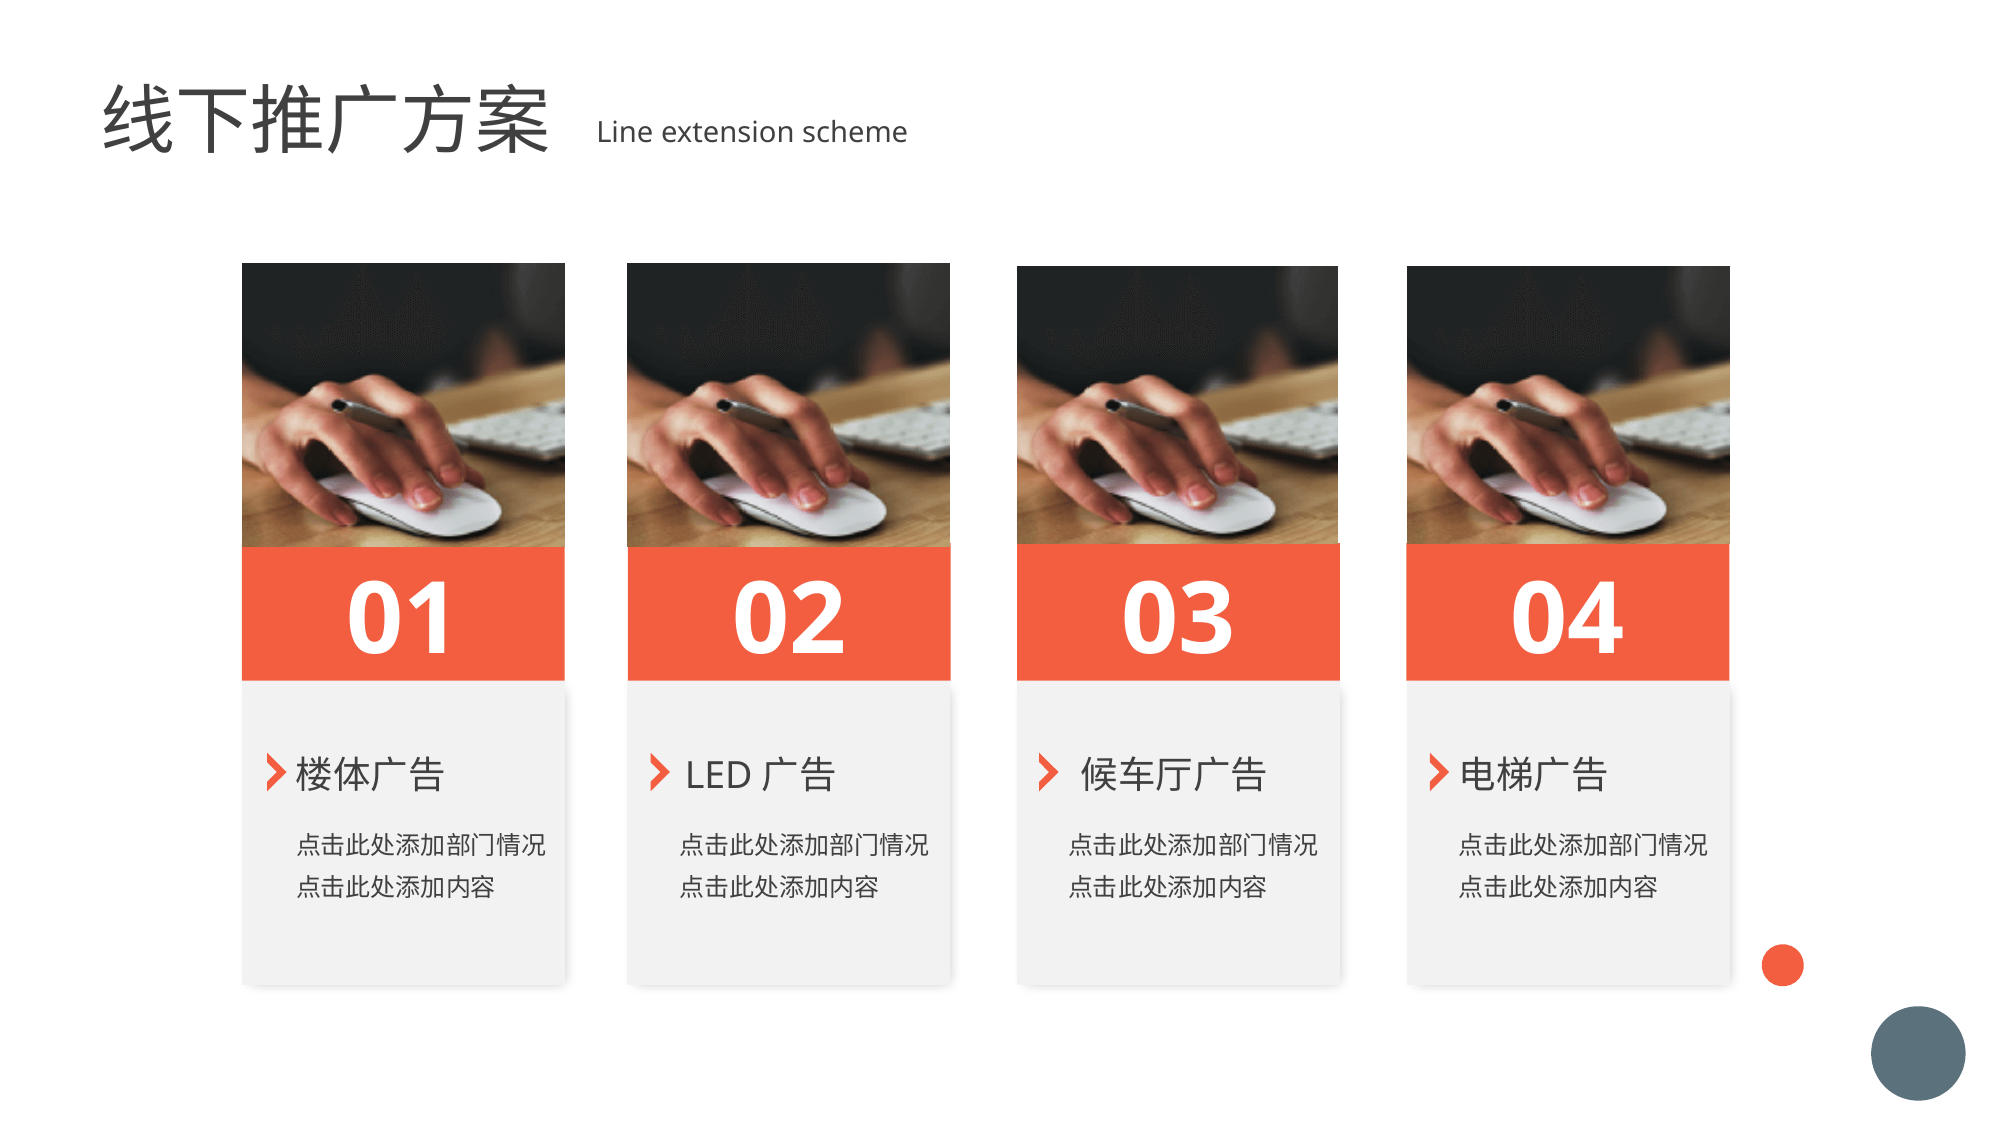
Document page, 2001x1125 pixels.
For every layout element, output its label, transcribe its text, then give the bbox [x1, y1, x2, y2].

text_box 01 [331, 547, 476, 682]
text_box [241, 682, 566, 986]
text_box 线下推广方案 [86, 65, 582, 171]
text_box [1760, 943, 1805, 988]
picture [241, 263, 565, 547]
text_box [1406, 680, 1731, 986]
picture [627, 263, 950, 547]
text_box 楼体广告 [281, 743, 581, 804]
text_box [862, 542, 952, 682]
text_box 点击此处添加部门情况 点击此处添加内容 [1444, 810, 1744, 909]
text_box [476, 542, 566, 682]
text_box LED广告 [670, 743, 965, 804]
text_box [1039, 752, 1059, 792]
text_box [1016, 542, 1341, 682]
text_box [1405, 542, 1730, 682]
text_box [650, 752, 670, 792]
text_box 点击此处添加部门情况 点击此处添加内容 [664, 810, 965, 909]
text_box Line extension scheme [581, 105, 977, 156]
text_box [1016, 682, 1341, 986]
text_box [626, 680, 951, 986]
text_box [1870, 1005, 1967, 1102]
text_box [627, 547, 717, 682]
picture [1017, 266, 1338, 544]
text_box 03 [1106, 546, 1251, 682]
text_box [267, 752, 281, 792]
text_box 04 [1495, 546, 1640, 682]
picture [1407, 266, 1730, 544]
text_box 候车厅广告 [1065, 743, 1338, 804]
text_box 点击此处添加部门情况 点击此处添加内容 [1053, 810, 1353, 909]
text_box 电梯广告 [1443, 743, 1744, 804]
text_box [1429, 752, 1443, 792]
text_box 02 [717, 547, 862, 682]
text_box 点击此处添加部门情况 点击此处添加内容 [281, 810, 581, 909]
text_box [241, 547, 331, 682]
